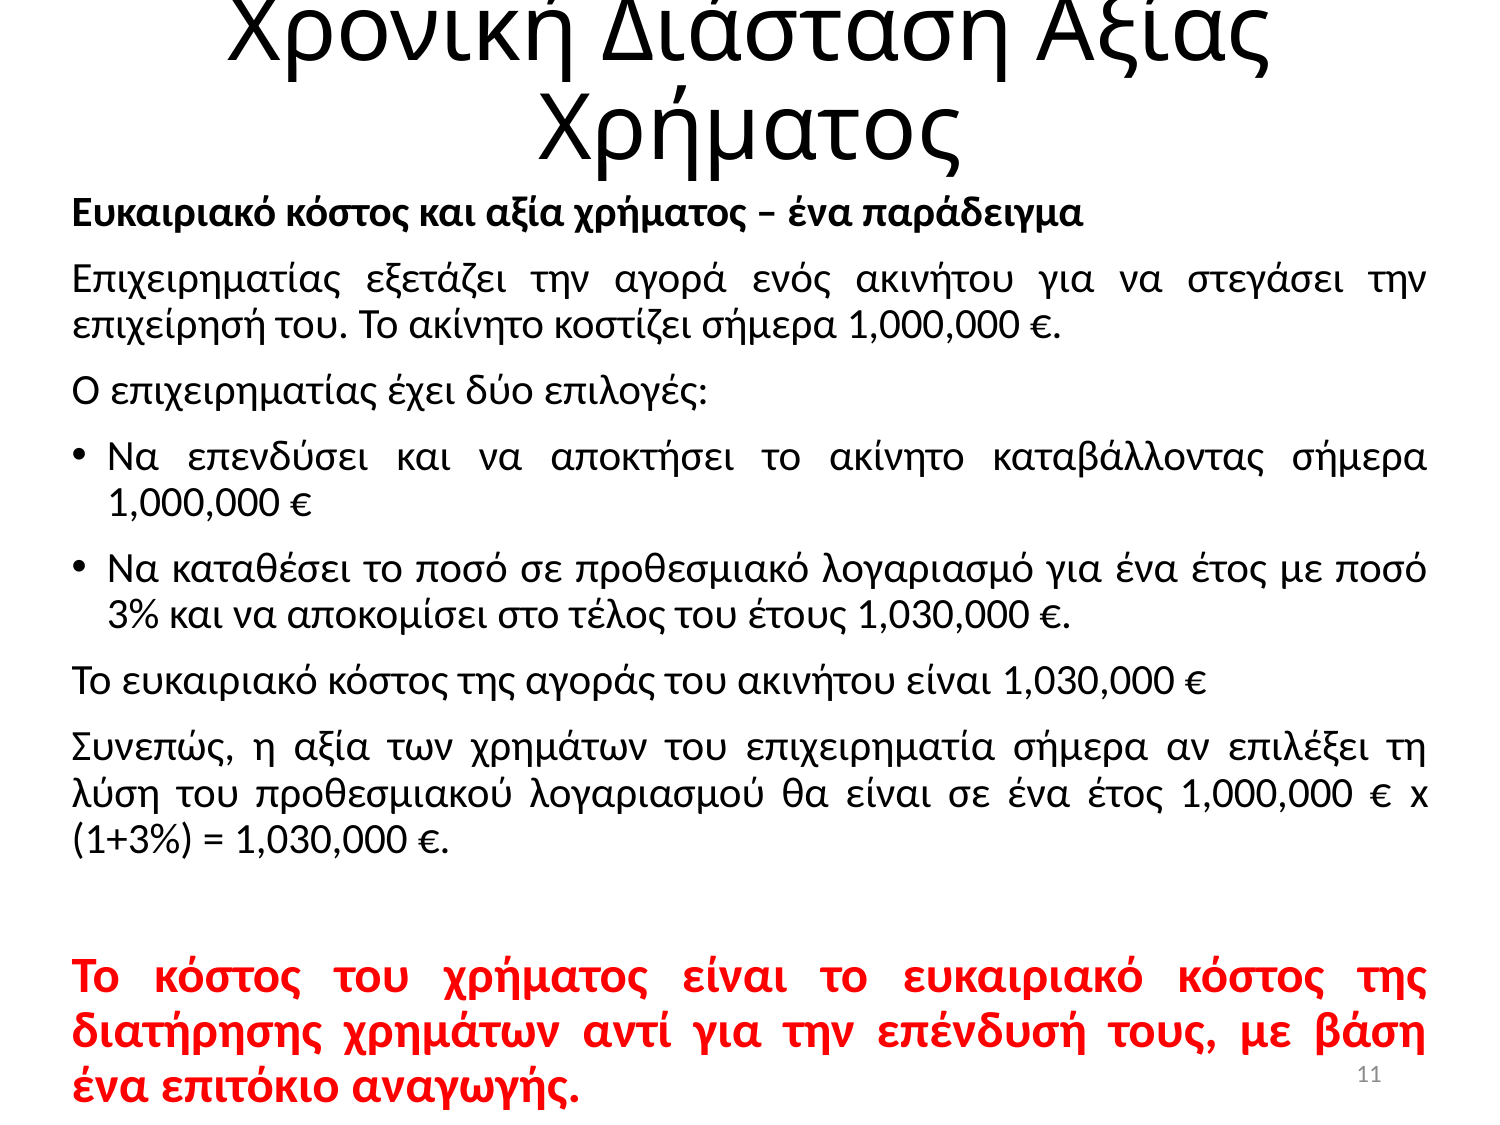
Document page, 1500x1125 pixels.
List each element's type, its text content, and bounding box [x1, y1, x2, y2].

list Ευκαιριακό κόστος και αξία χρήματος – ένα παράδειγμα Επιχειρηματίας εξετάζει την αγορά ενός ακινήτου για να στεγάσει την επιχείρησή του. Το ακίνητο κοστίζει σήμερα 1,000,000 €. Ο επιχειρηματίας έχει δύο επιλογές: Να επενδύσει και να αποκτήσει το ακίνητο καταβάλλοντας σήμερα 1,000,000 € Να καταθέσει το ποσό σε προθεσμιακό λογαριασμό για ένα έτος με ποσό 3% και να αποκομίσει στο τέλος του έτους 1,030,000 €. Το ευκαιριακό κόστος της αγοράς του ακινήτου είναι 1,030,000 € Συνεπώς, η αξία των χρημάτων του επιχειρηματία σήμερα αν επιλέξει τη λύση του προθεσμιακού λογαριασμού θα είναι σε ένα έτος 1,000,000 € x (1+3%) = 1,030,000 €. Το κόστος του χρήματος είναι το ευκαιριακό κόστος της διατήρησης χρημάτων αντί για την επένδυσή τους, με βάση ένα επιτόκιο αναγωγής. [56, 181, 1444, 1125]
slide_number 11 [1059, 1042, 1397, 1103]
title Χρονική Διάσταση Αξίας Χρήματος [0, 0, 1500, 161]
